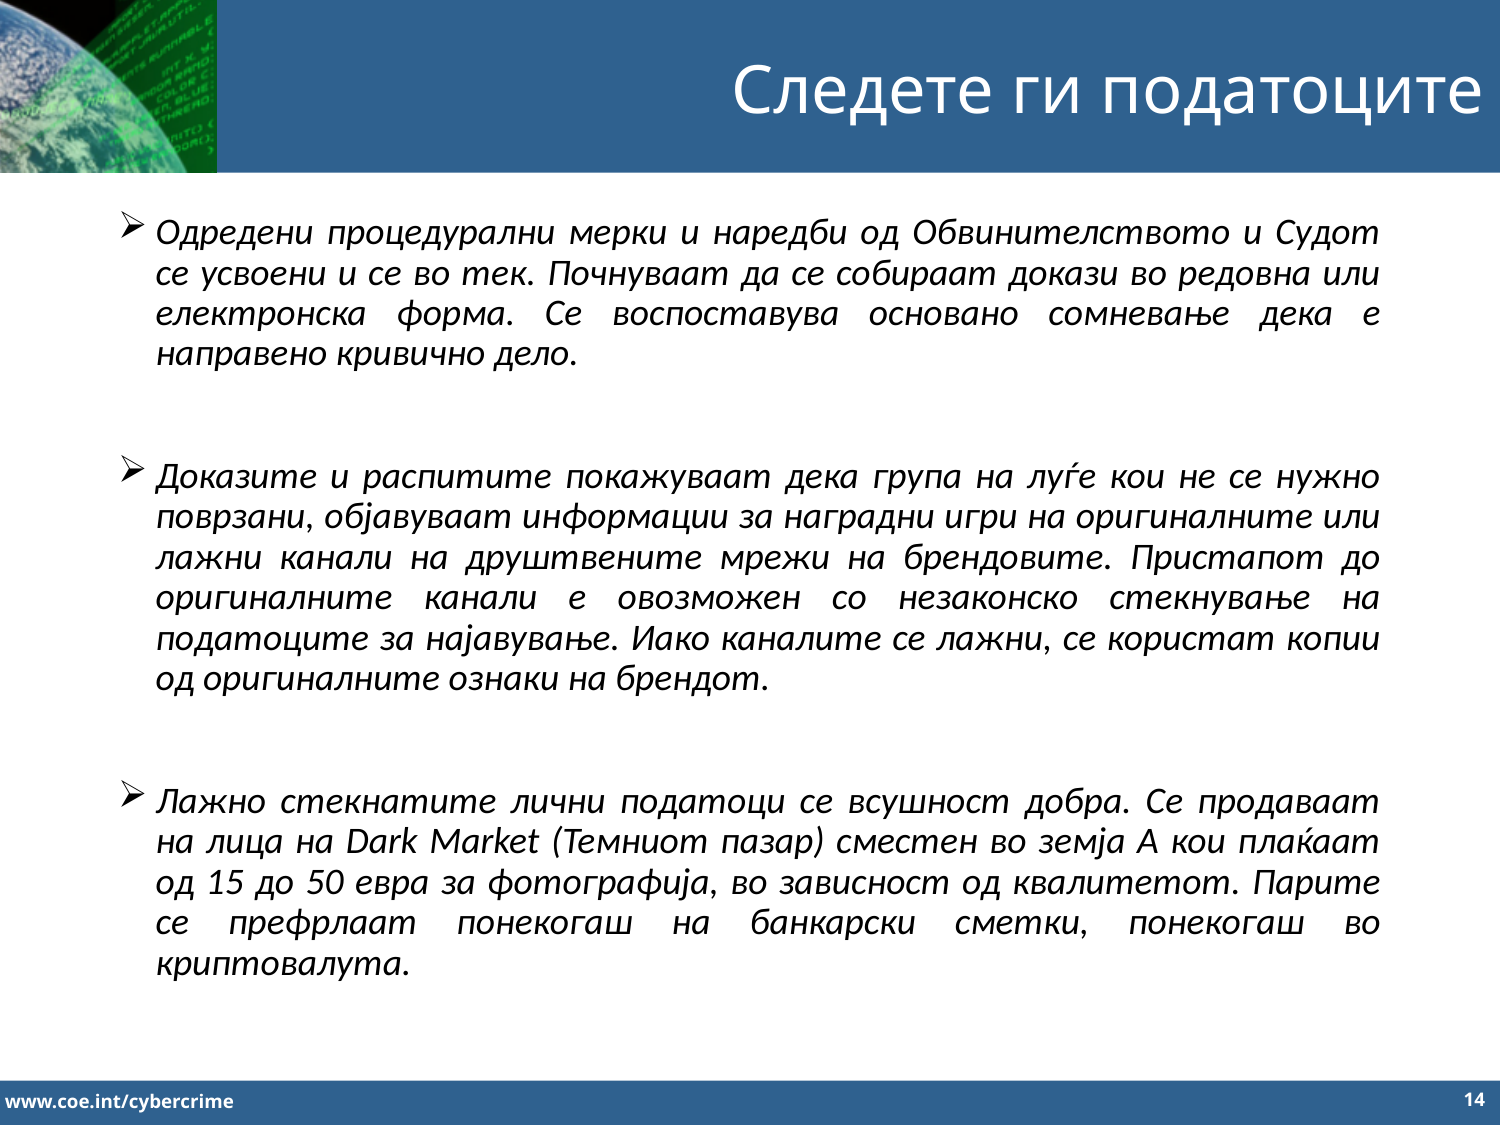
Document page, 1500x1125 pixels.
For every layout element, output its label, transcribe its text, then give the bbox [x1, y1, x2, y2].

list Одредени процедурални мерки и наредби од Обвинителството и Судот се усвоени и се во тек. Почнуваат да се собираат докази во редовна или електронска форма. Се воспоставува основано сомневање дека е направено кривично дело. Доказите и распитите покажуваат дека група на луѓе кои не се нужно поврзани, објавуваат информации за наградни игри на оригиналните или лажни канали на друштвените мрежи на брендовите. Пристапот до оригиналните канали е овозможен со незаконско стекнување на податоците за најавување. Иако каналите се лажни, се користат копии од оригиналните ознаки на брендот. Лажно стекнатите лични податоци се всушност добра. Се продаваат на лица на Dark Market (Темниот пазар) сместен во земја А кои плаќаат од 15 до 50 евра за фотографија, во зависност од квалитетот. Парите се префрлаат понекогаш на банкарски сметки, понекогаш во криптовалута. [103, 204, 1397, 1050]
picture [0, 1, 217, 173]
slide_number 14 [1162, 1080, 1500, 1125]
text_box Следете ги податоците [373, 10, 1500, 163]
